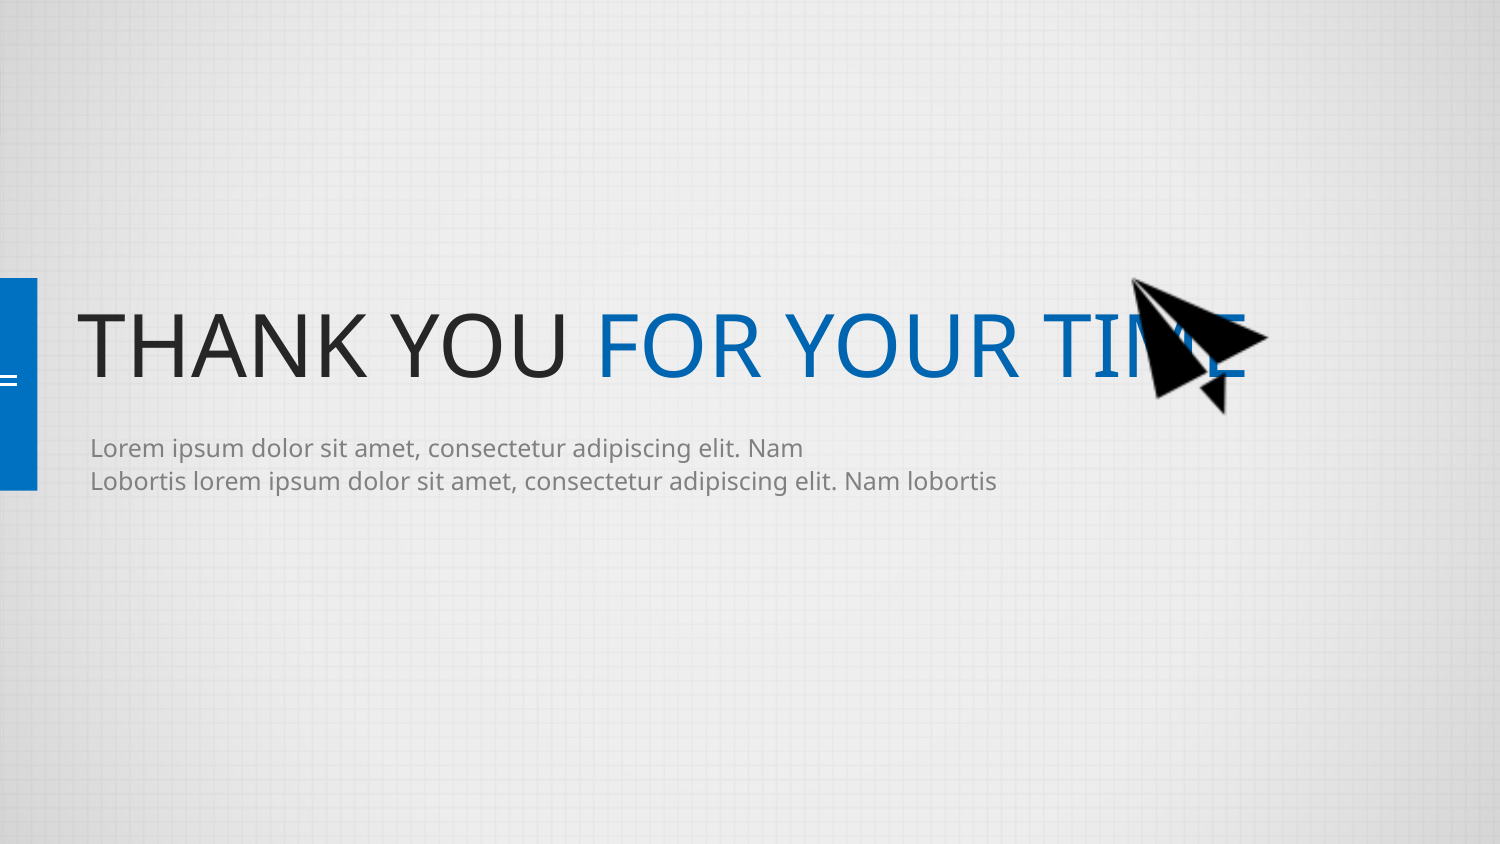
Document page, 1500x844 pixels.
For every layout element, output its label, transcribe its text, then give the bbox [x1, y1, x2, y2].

picture [0, 0, 1500, 844]
list THANK YOU FOR YOUR TIME [62, 271, 1094, 472]
list Lorem ipsum dolor sit amet, consectetur adipiscing elit. Nam Lobortis lorem ipsum dolor sit amet, consectetur adipiscing elit. Nam lobortis [75, 421, 1138, 516]
list THANK YOU FOR YOUR TIME [1138, 271, 1400, 472]
